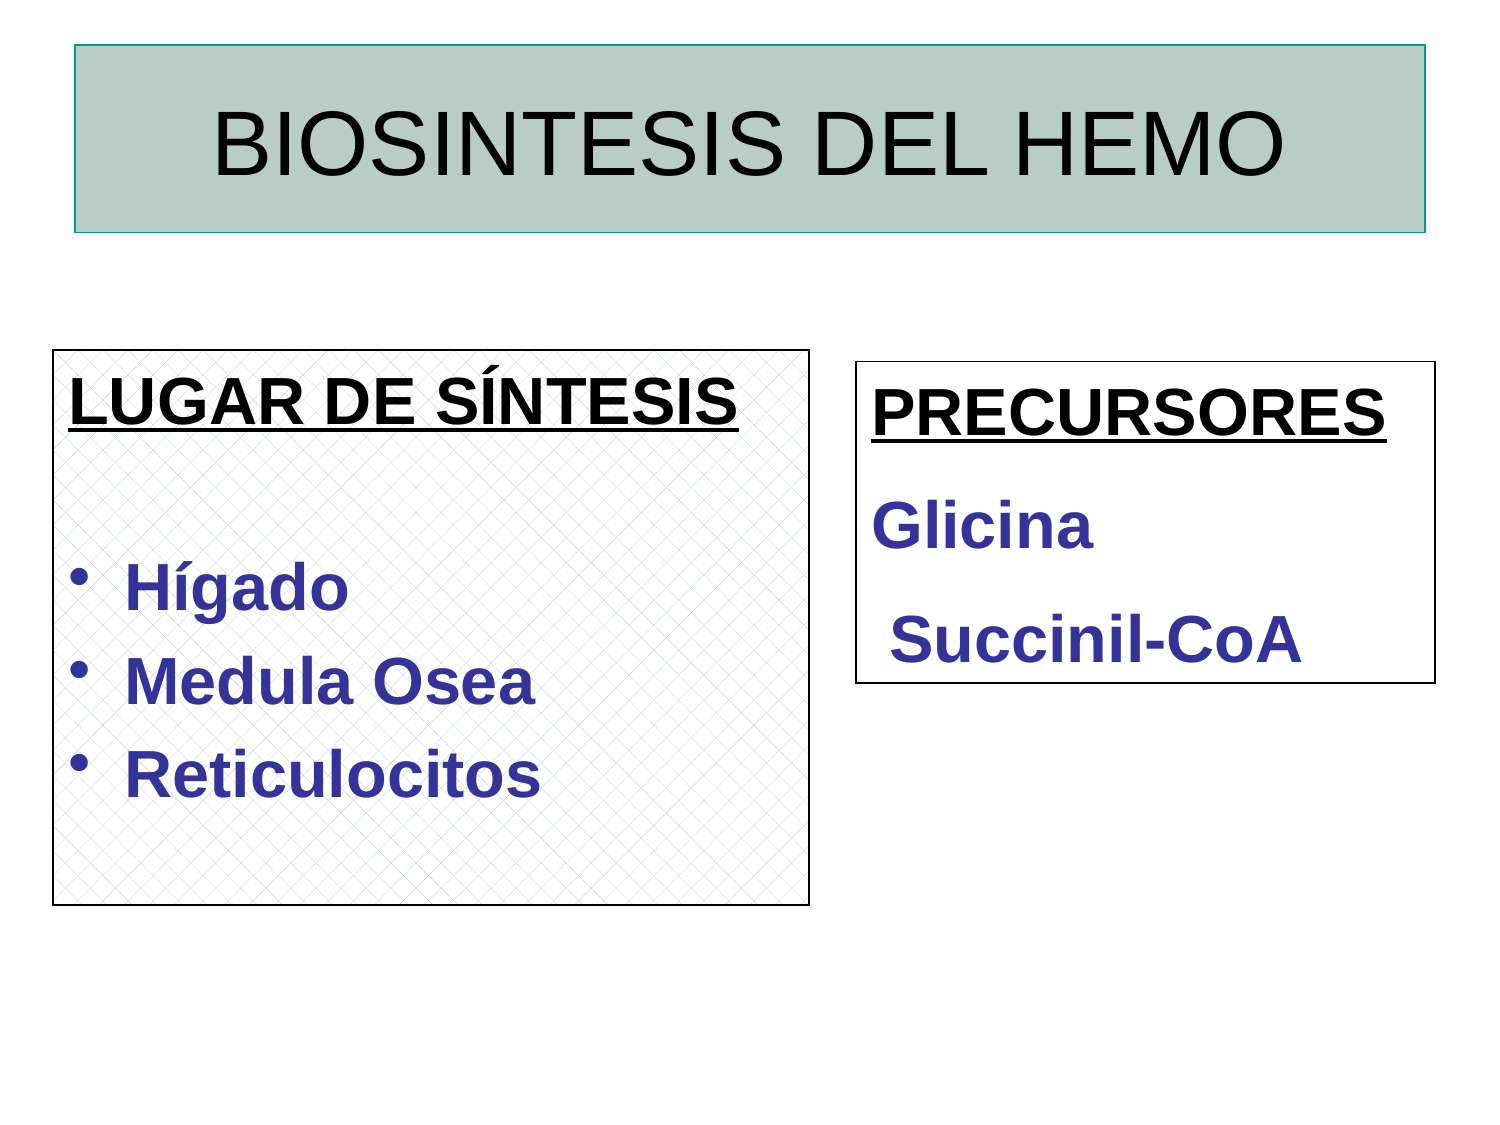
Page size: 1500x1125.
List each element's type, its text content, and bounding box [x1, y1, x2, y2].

text_box PRECURSORES Glicina Succinil-CoA [856, 361, 1435, 683]
title BIOSINTESIS DEL HEMO [74, 44, 1426, 233]
list LUGAR DE SÍNTESIS Hígado Medula Osea Reticulocitos [52, 349, 810, 906]
